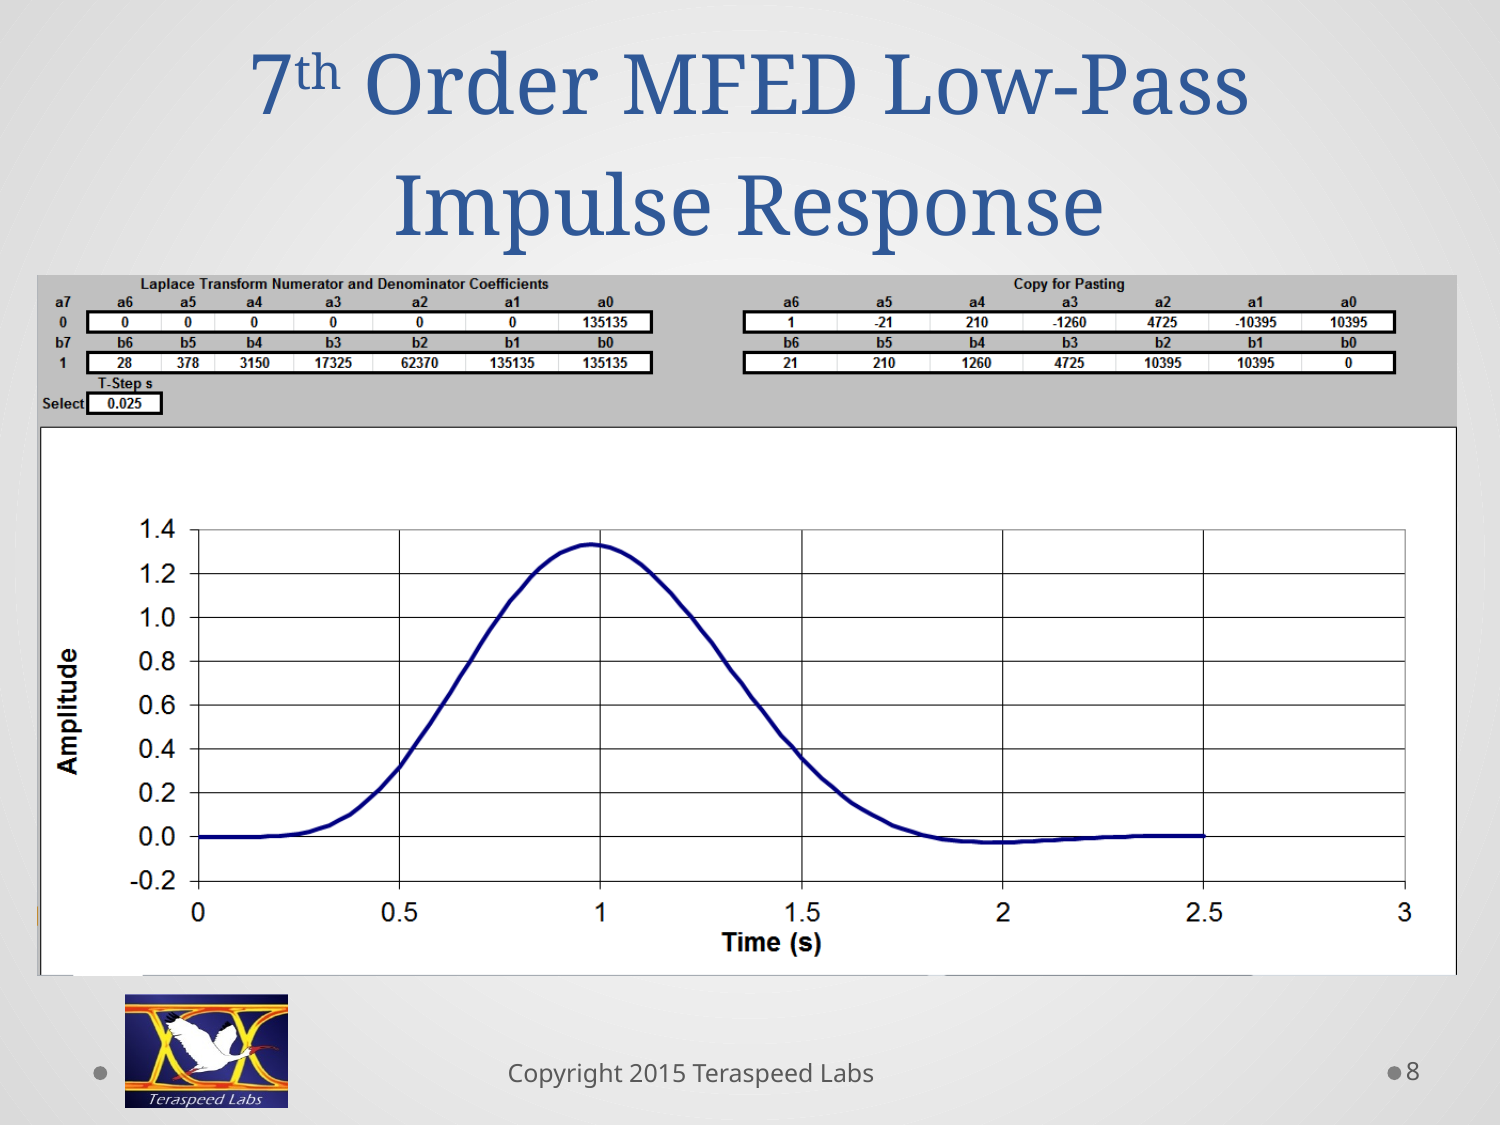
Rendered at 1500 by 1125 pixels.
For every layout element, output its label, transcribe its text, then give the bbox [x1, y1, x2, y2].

footer Copyright 2015 Teraspeed Labs [500, 1044, 968, 1105]
slide_number 8 [1401, 1042, 1494, 1103]
picture [37, 275, 1457, 976]
picture [125, 994, 288, 1108]
title 7th Order MFED Low-Pass Impulse Response [75, 0, 1425, 263]
